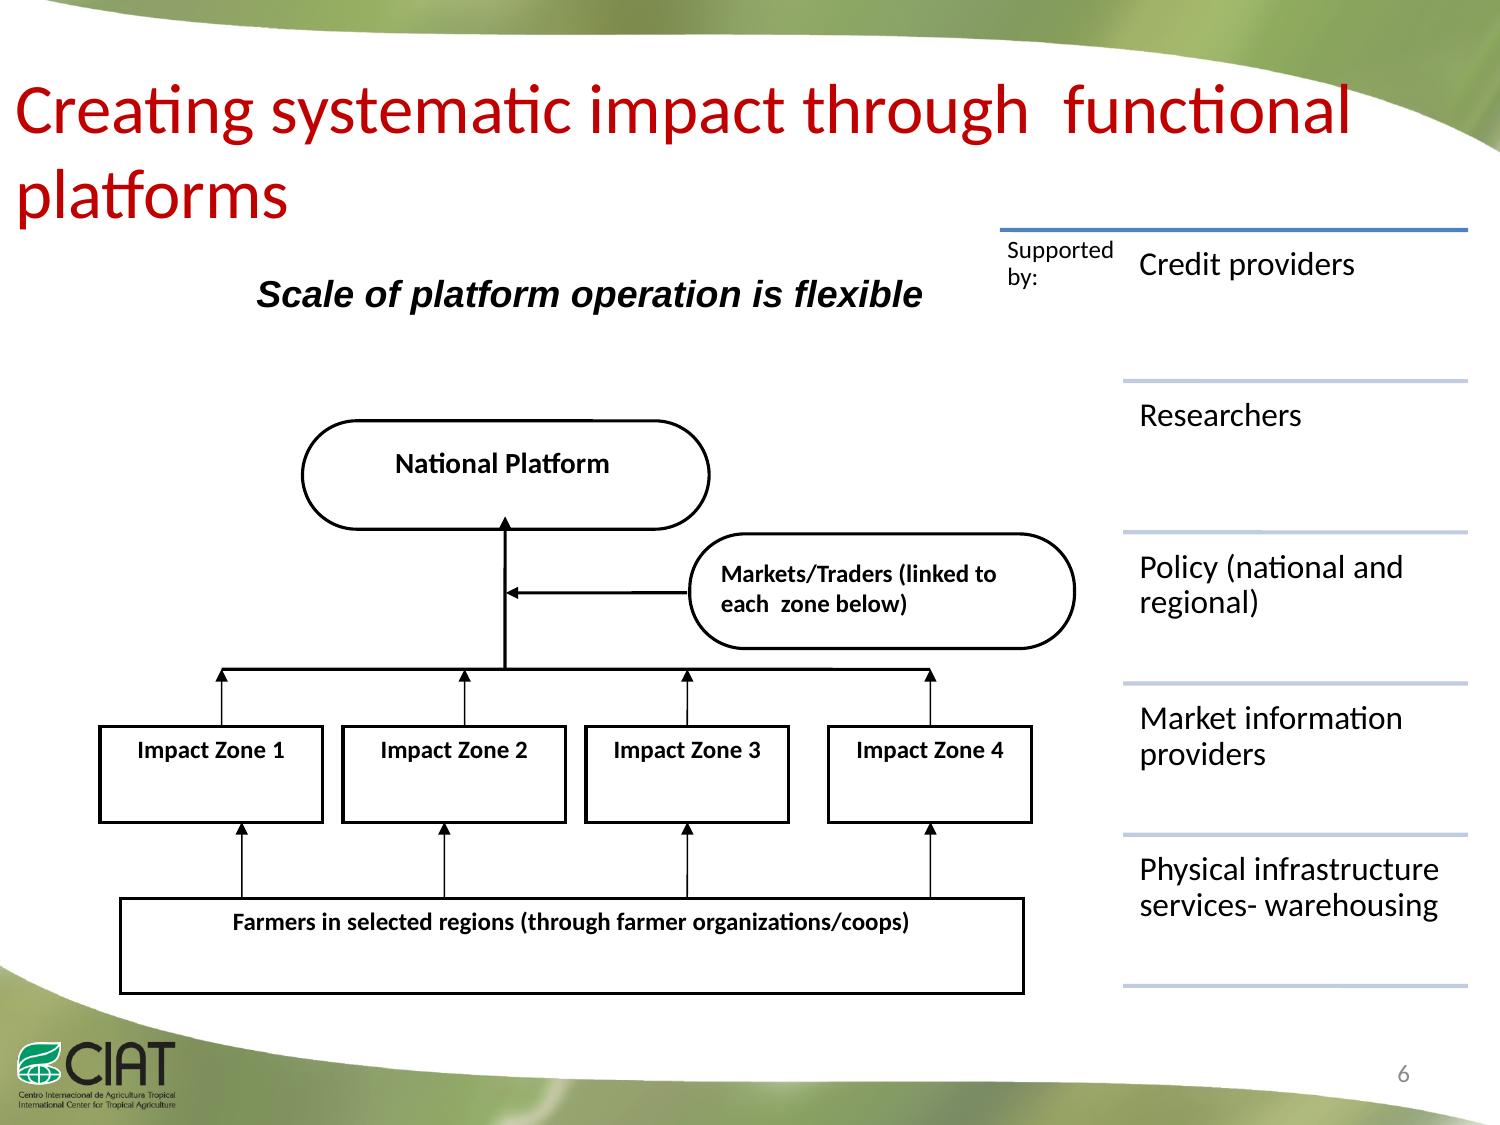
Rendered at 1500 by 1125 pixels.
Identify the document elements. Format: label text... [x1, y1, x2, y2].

slide_number 6 [1074, 1042, 1425, 1103]
picture [0, 241, 1500, 1125]
picture [0, 0, 1500, 55]
text_box Creating systematic impact through functional platforms [0, 55, 1500, 241]
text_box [999, 229, 1469, 995]
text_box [99, 229, 1118, 1071]
